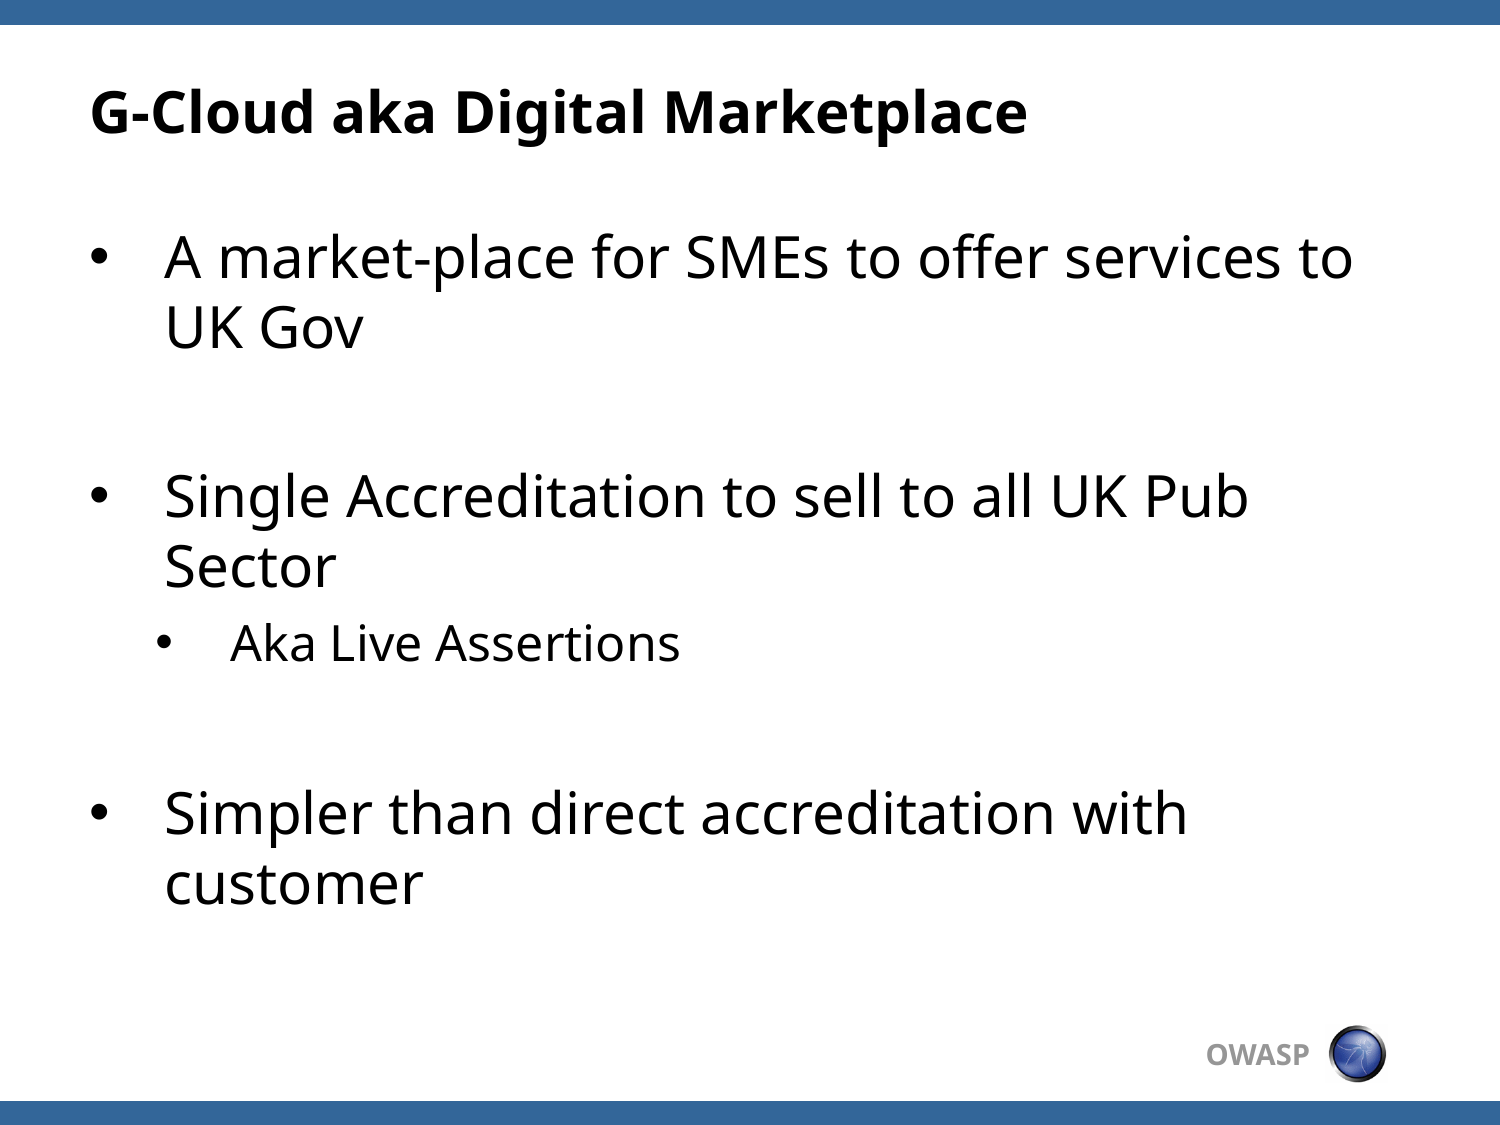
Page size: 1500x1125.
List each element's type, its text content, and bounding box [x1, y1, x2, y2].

list A market-place for SMEs to offer services to UK Gov Single Accreditation to sell to all UK Pub Sector Aka Live Assertions Simpler than direct accreditation with customer [75, 212, 1425, 1005]
picture [1325, 1024, 1388, 1083]
title G-Cloud aka Digital Marketplace [75, 32, 1425, 188]
